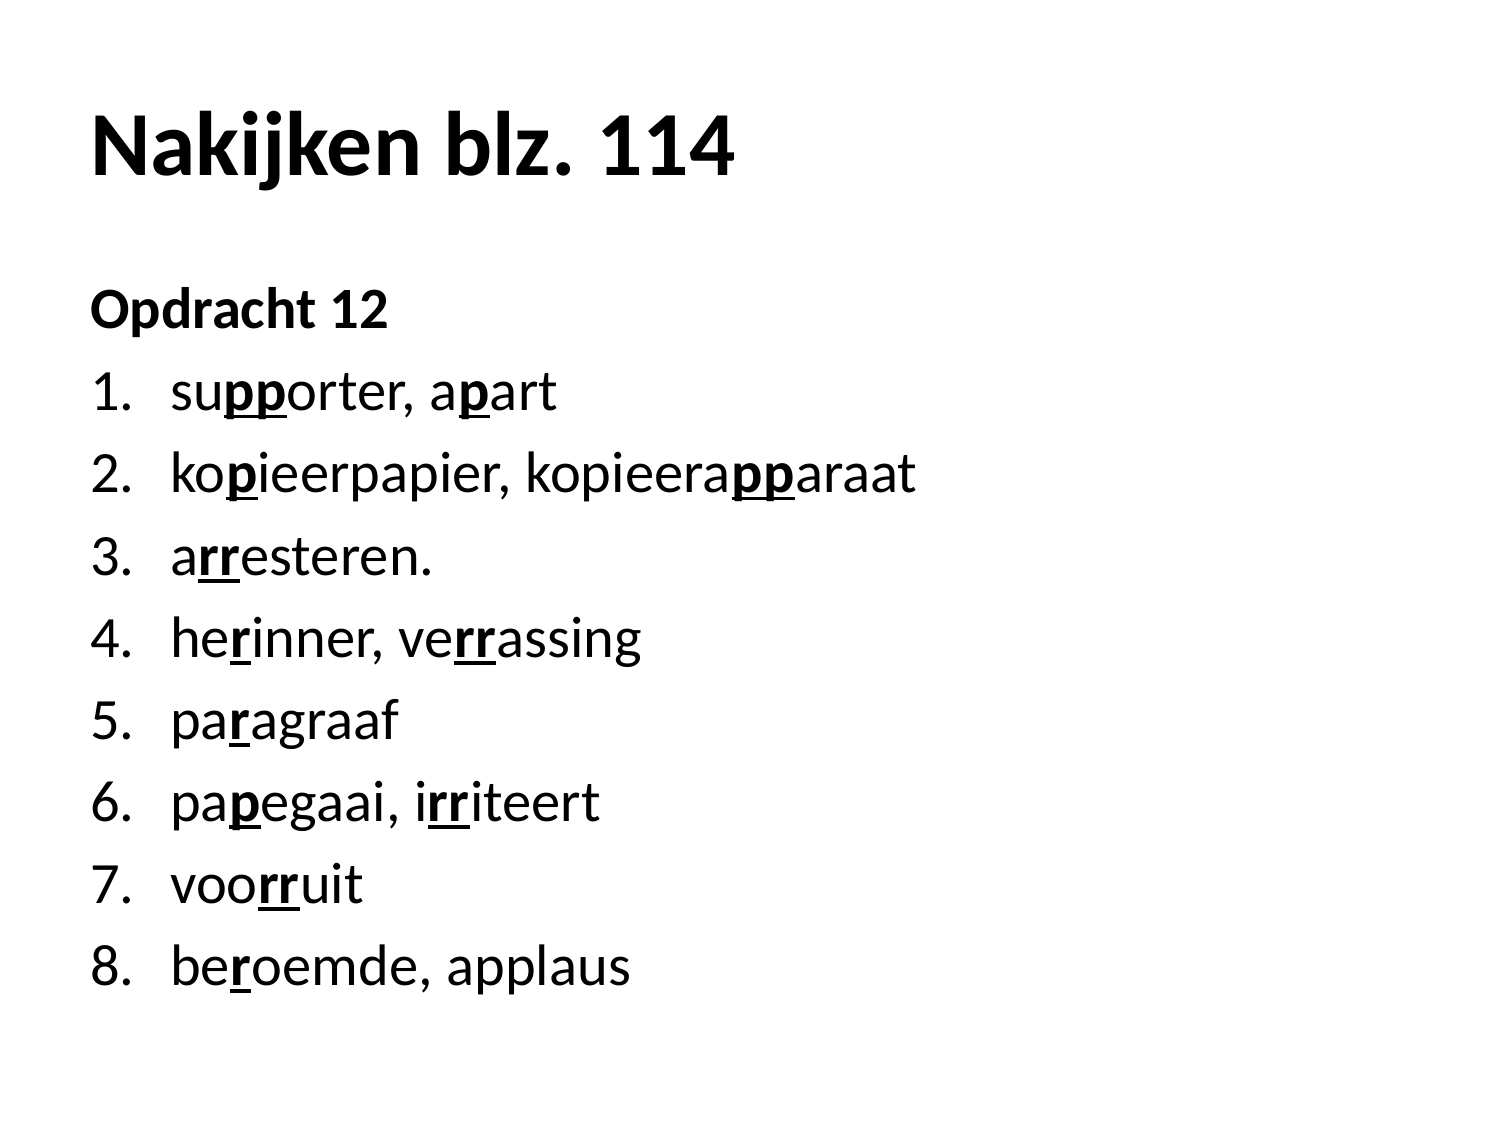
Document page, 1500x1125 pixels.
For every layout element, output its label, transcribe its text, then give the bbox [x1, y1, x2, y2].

title Nakijken blz. 114 [75, 45, 1425, 233]
list Opdracht 12 supporter, apart kopieerpapier, kopieerapparaat arresteren. herinner, verrassing paragraaf papegaai, irriteert voorruit beroemde, applaus [75, 262, 1425, 1005]
